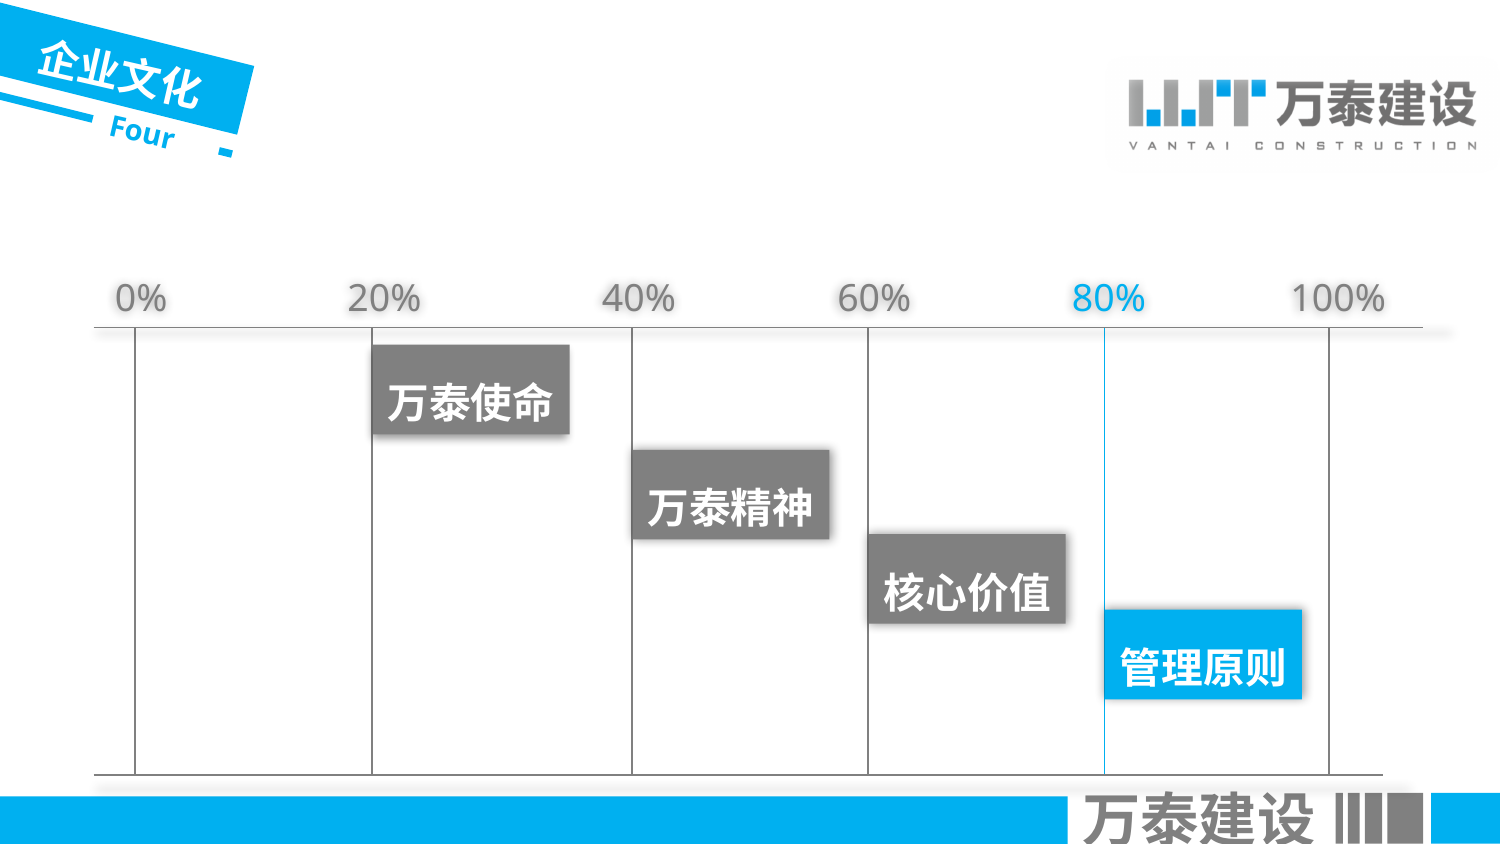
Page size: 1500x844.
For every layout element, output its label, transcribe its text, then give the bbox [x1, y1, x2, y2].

text_box 万泰使命 [376, 344, 570, 435]
text_box 核心价值 [873, 534, 1066, 624]
text_box 60% [822, 266, 931, 325]
text_box 100% [1275, 266, 1424, 326]
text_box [0, 775, 1500, 844]
picture [1104, 55, 1500, 174]
text_box 80% [1057, 266, 1187, 325]
text_box 40% [587, 266, 697, 325]
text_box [0, 32, 320, 165]
text_box 20% [332, 266, 461, 325]
text_box 万泰精神 [637, 449, 830, 540]
text_box 管理原则 [1109, 609, 1302, 700]
text_box 0% [100, 266, 207, 325]
